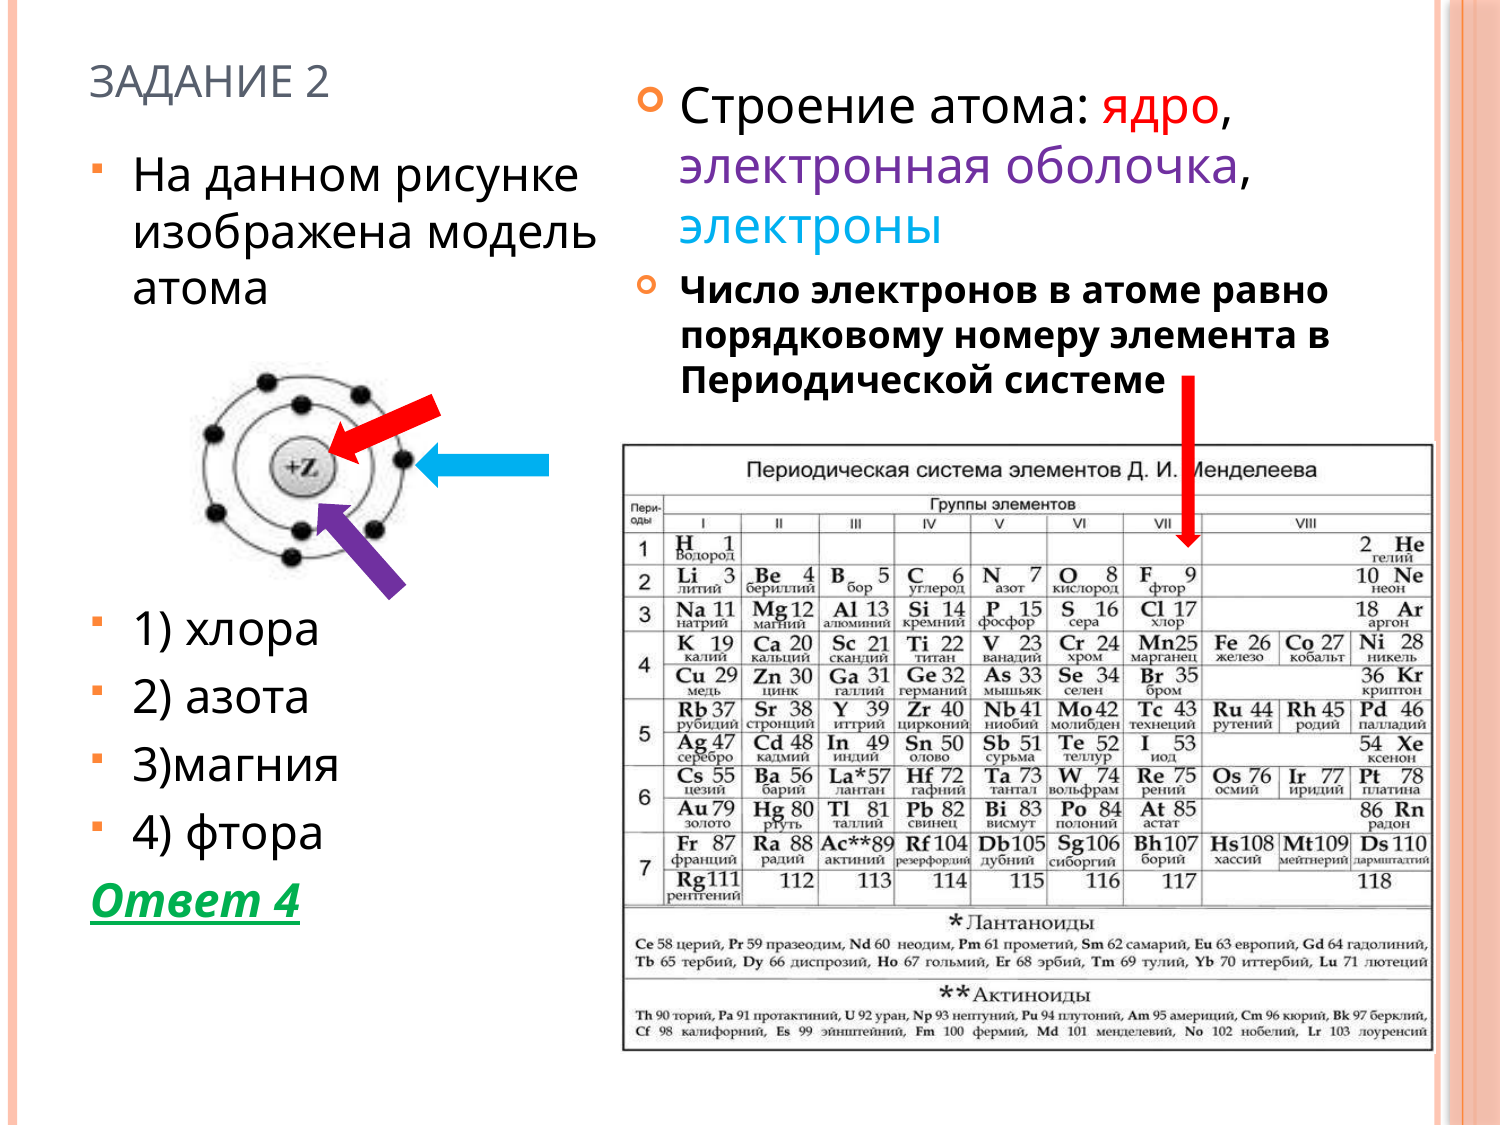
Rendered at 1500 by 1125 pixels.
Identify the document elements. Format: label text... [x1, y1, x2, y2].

list На данном рисунке изображена модель атома 1) хлора 2) азота 3)магния 4) фтора Ответ 4 [75, 137, 620, 941]
picture [619, 441, 1436, 1055]
text_box [521, 451, 552, 479]
text_box [382, 596, 397, 603]
title Задание 2 [75, 45, 1300, 114]
picture [111, 361, 515, 587]
list Строение атома: ядро, электронная оболочка, электроны Число электронов в атоме равно порядковому номеру элемента в Периодической системе [620, 66, 1365, 439]
text_box [1179, 373, 1197, 438]
